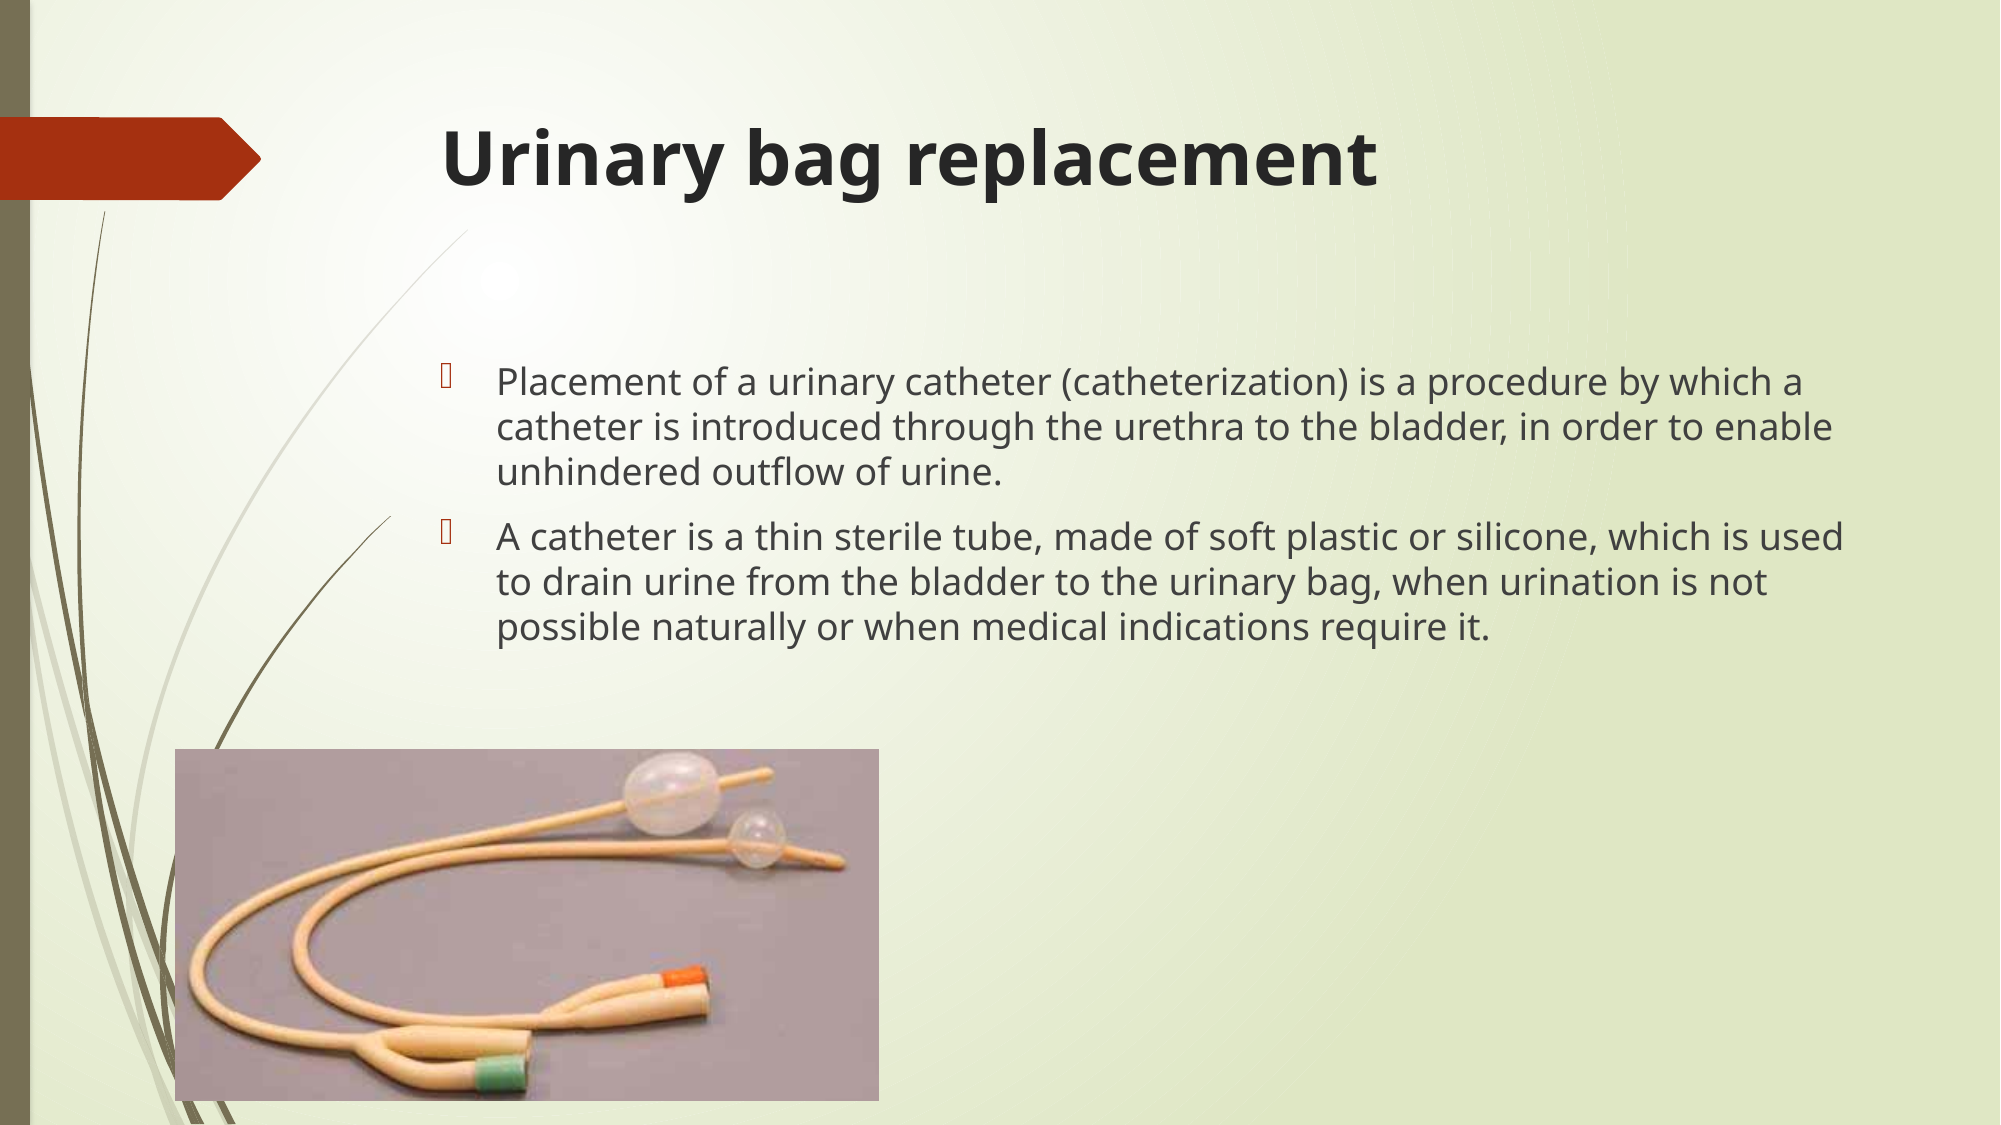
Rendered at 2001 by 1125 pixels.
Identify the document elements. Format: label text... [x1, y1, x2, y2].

picture [175, 749, 879, 1102]
title Urinary bag replacement [425, 102, 1888, 313]
list Placement of a urinary catheter (catheterization) is a procedure by which a catheter is introduced through the urethra to the bladder, in order to enable unhindered outflow of urine. A catheter is a thin sterile tube, made of soft plastic or silicone, which is used to drain urine from the bladder to the urinary bag, when urination is not possible naturally or when medical indications require it. [424, 350, 1888, 970]
